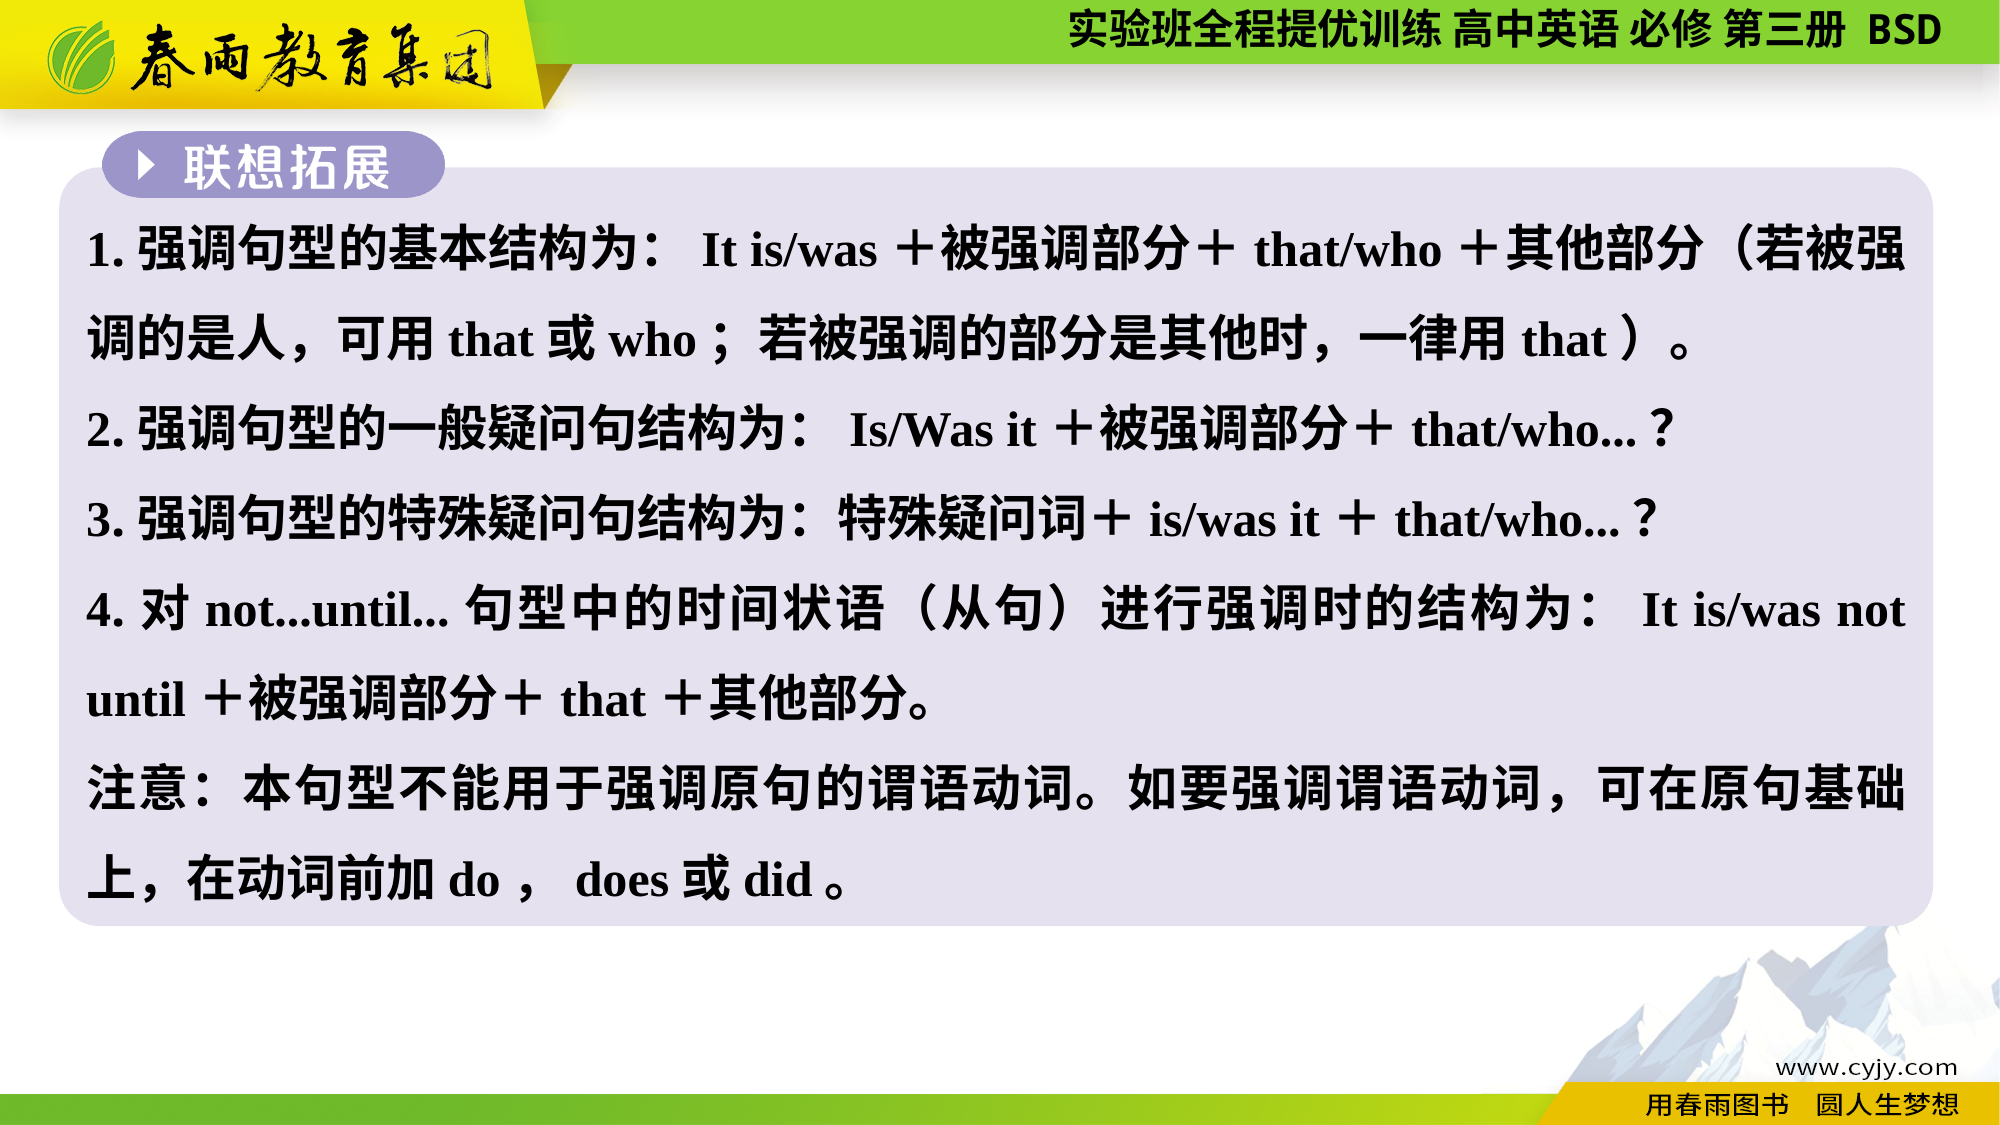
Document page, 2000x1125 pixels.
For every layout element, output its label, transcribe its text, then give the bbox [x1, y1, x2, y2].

picture [0, 0, 2000, 1125]
text_box 1.强调句型的基本结构为：It is/was＋被强调部分＋that/who＋其他部分（若被强调的是人，可用that或who；若被强调的部分是其他时，一律用that）。 2.强调句型的一般疑问句结构为：Is/Was it＋被强调部分＋that/who...？ 3.强调句型的特殊疑问句结构为：特殊疑问词＋is/was it＋that/who...？ 4.对not...until...句型中的时间状语（从句）进行强调时的结构为：It is/was not until＋被强调部分＋that＋其他部分。 注意：本句型不能用于强调原句的谓语动词。如要强调谓语动词，可在原句基础上，在动词前加do，does或did。 [59, 167, 1934, 927]
